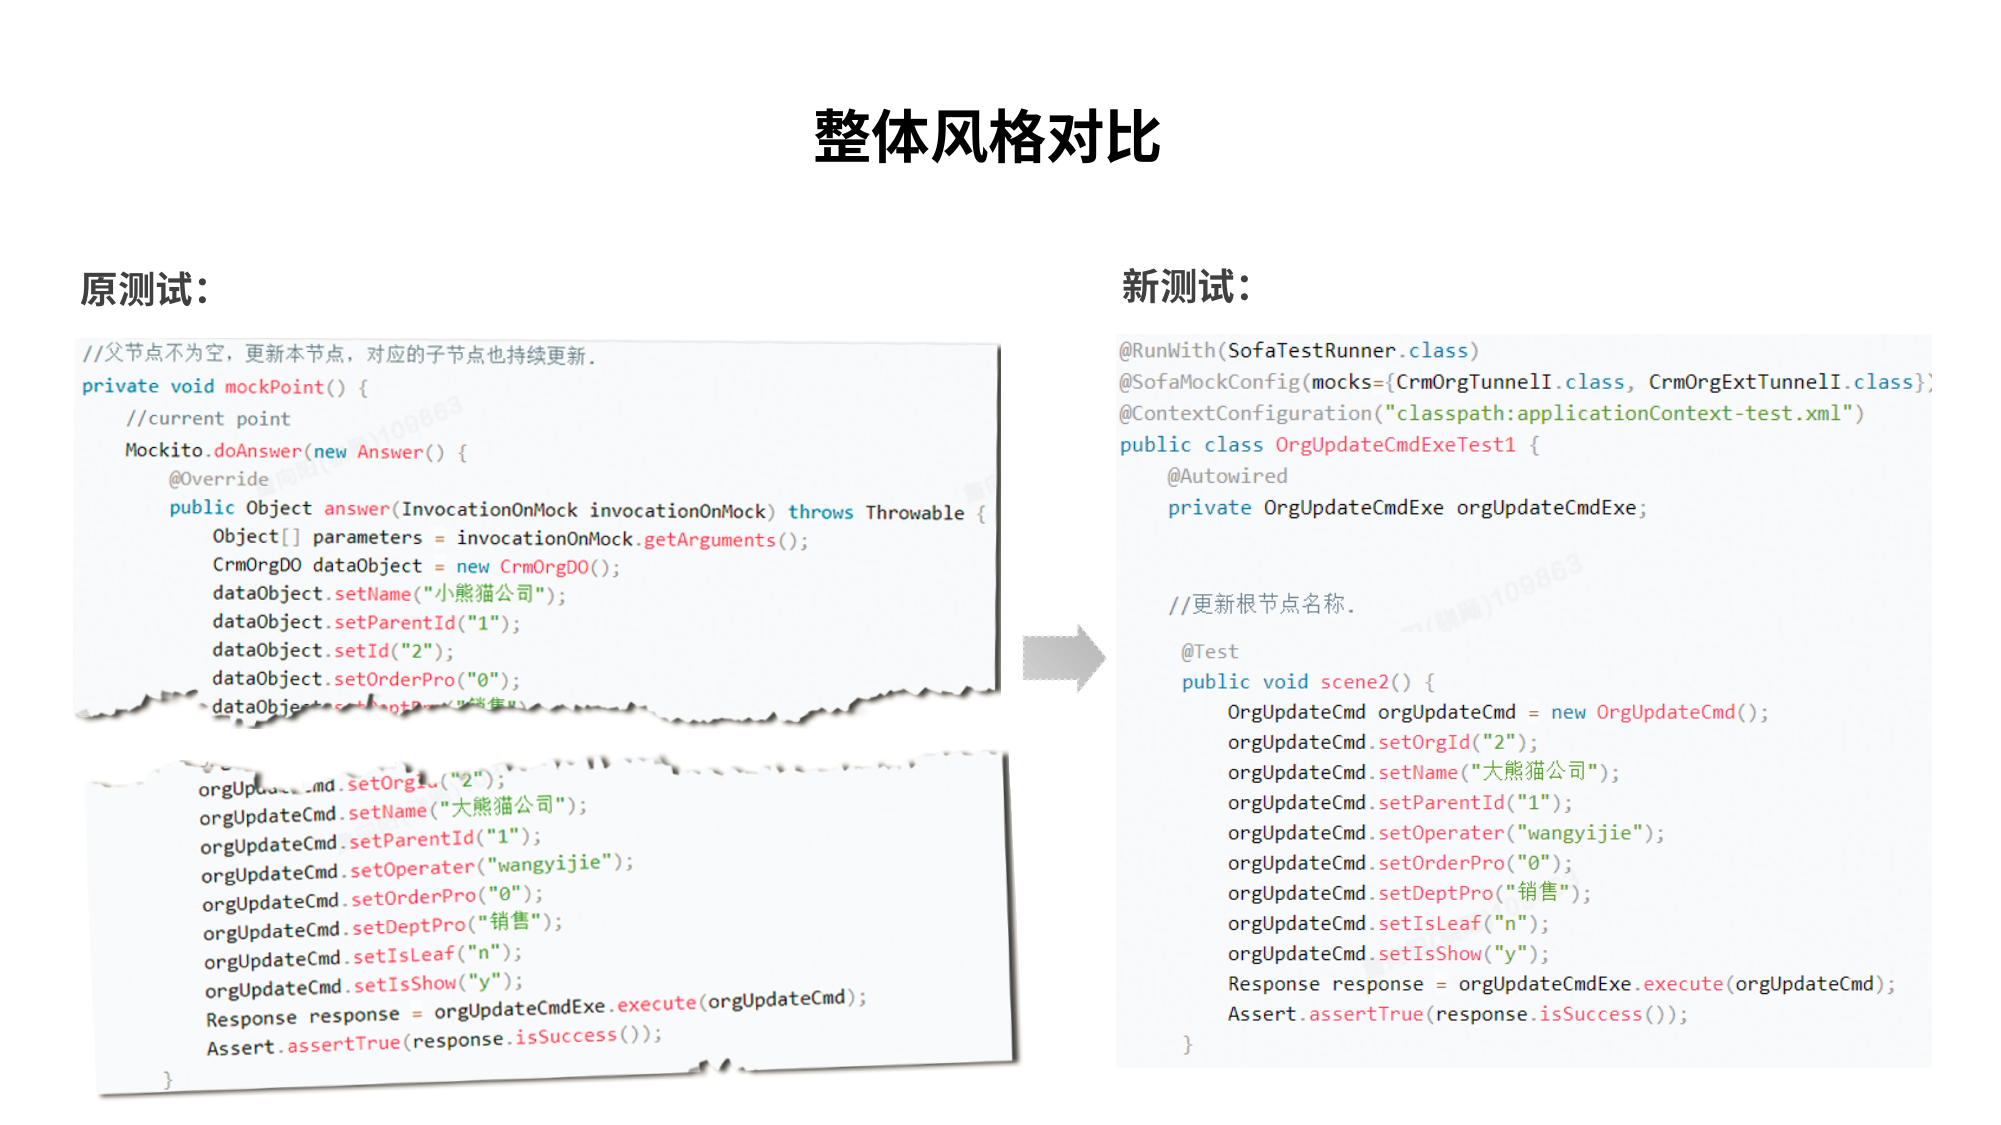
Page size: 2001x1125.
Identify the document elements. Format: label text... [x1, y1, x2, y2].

text_box 原测试： [66, 258, 246, 319]
picture [1116, 334, 1932, 1068]
text_box 新测试： [1107, 255, 1288, 315]
text_box [1023, 623, 1107, 693]
text_box 整体风格对比 [208, 95, 1769, 185]
picture [73, 338, 1023, 1118]
